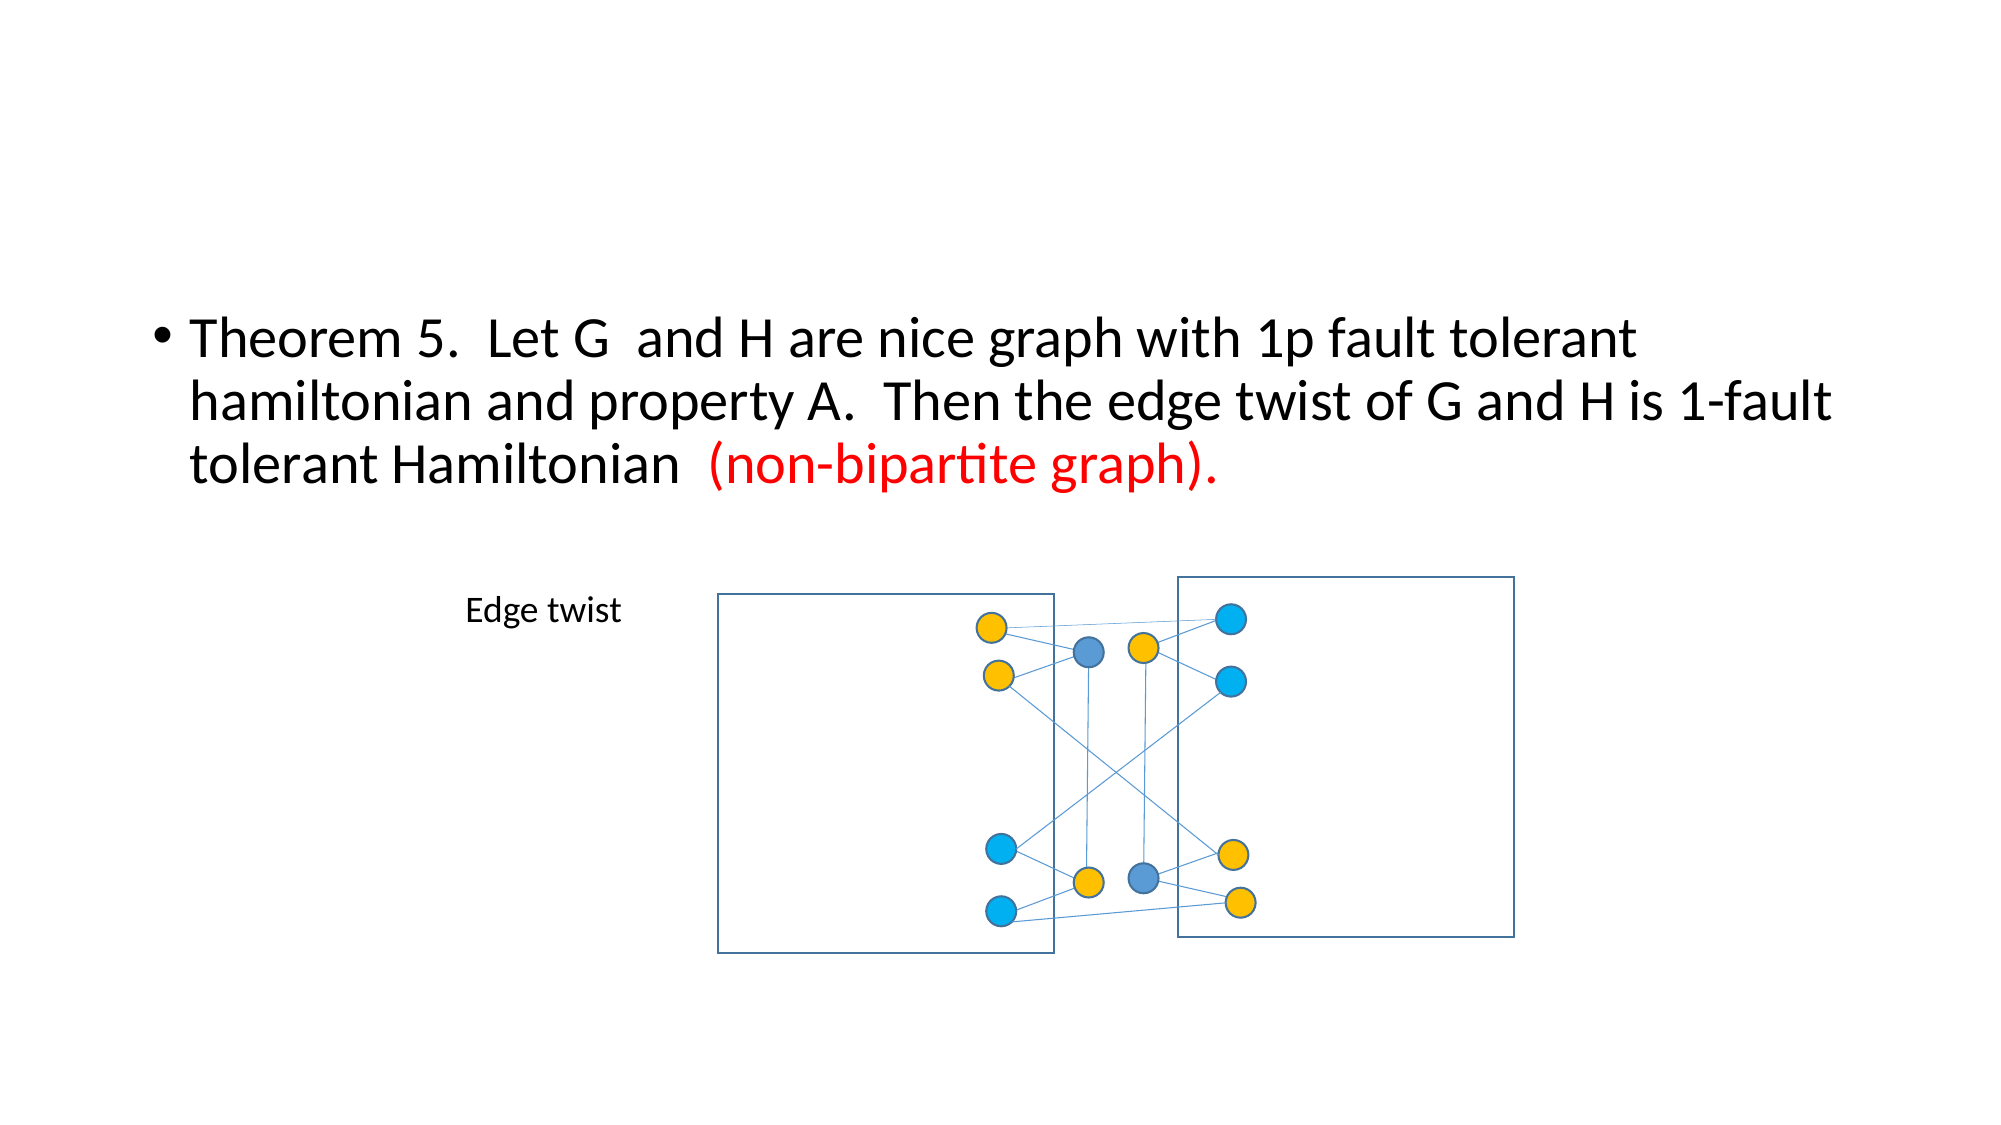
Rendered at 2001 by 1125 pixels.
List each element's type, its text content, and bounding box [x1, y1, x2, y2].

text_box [718, 577, 1515, 954]
text_box Edge twist [450, 577, 718, 638]
list Theorem 5. Let G and H are nice graph with 1p fault tolerant hamiltonian and property A. Then the edge twist of G and H is 1-fault tolerant Hamiltonian (non-bipartite graph). [137, 299, 1863, 541]
